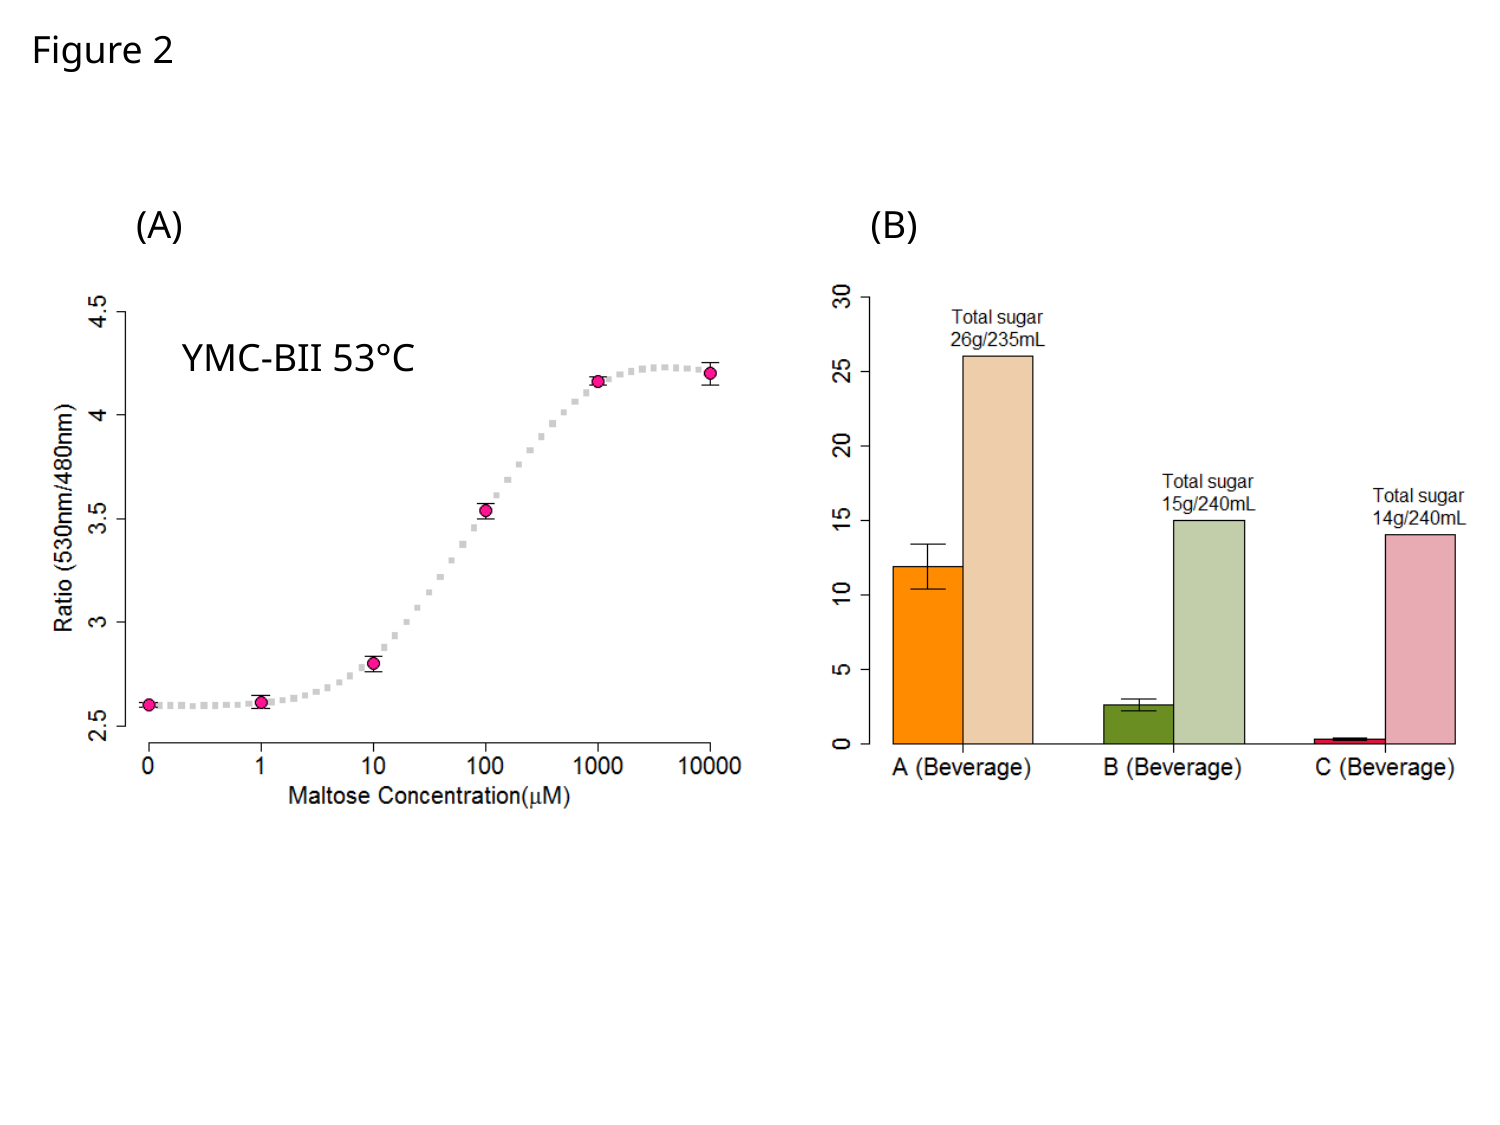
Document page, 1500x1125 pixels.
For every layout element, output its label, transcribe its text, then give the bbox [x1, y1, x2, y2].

picture [785, 280, 1495, 813]
text_box Figure 2 [16, 19, 189, 79]
text_box (B) [855, 194, 933, 254]
text_box (A) [121, 194, 198, 254]
picture [40, 278, 751, 811]
